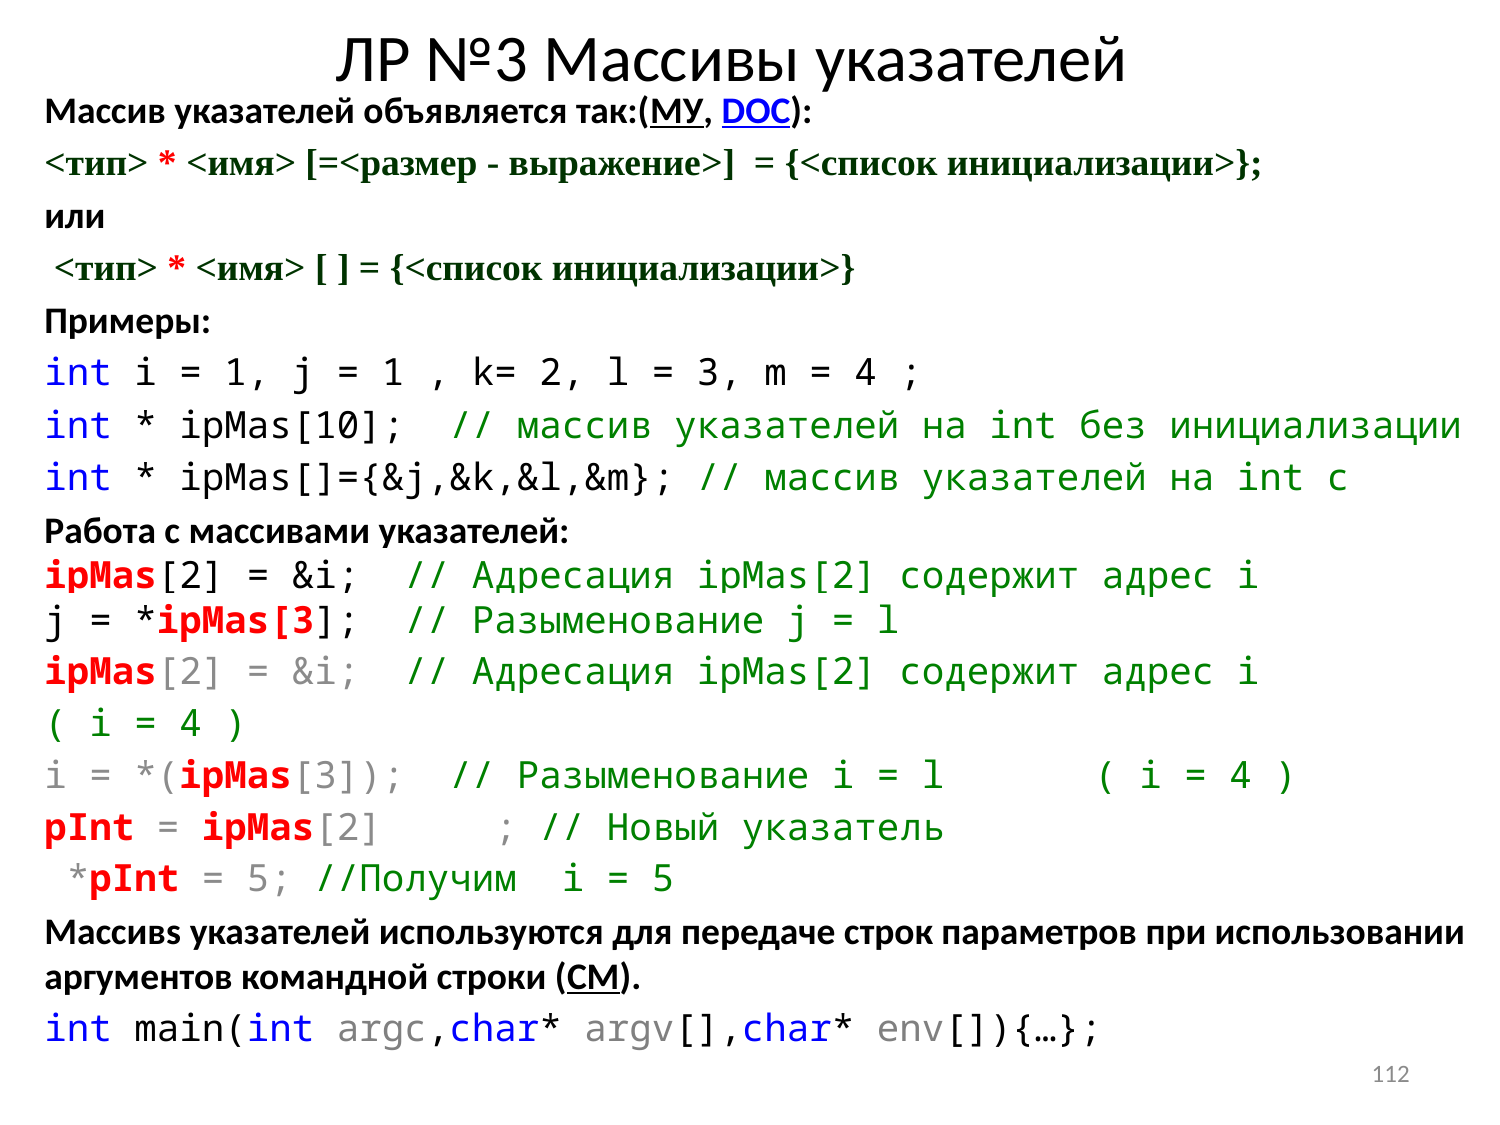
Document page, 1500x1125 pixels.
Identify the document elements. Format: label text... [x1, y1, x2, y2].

slide_number 112 [1074, 1042, 1425, 1103]
text_box Массив указателей объявляется так:(МУ, DOC): <тип> * <имя> [=<размер - выражение>] = {<список инициализации>}; или <тип> * <имя> [ ] = {<список инициализации>} Примеры: int i = 1, j = 1 , k= 2, l = 3, m = 4 ; int * ipMas[10]; // массив указателей на int без инициализации int * ipMas[]={&j,&k,&l,&m}; // массив указателей на int с Работа с массивами указателей: ipMas[2] = &i; // Адресация ipMas[2] содержит адрес i j = *ipMas[3]; // Разыменование j = l ipMas[2] = &i; // Адресация ipMas[2] содержит адрес i ( i = 4 ) i = *(ipMas[3]); // Разыменование i = l ( i = 4 ) pInt = ipMas[2] ; // Новый указатель *pInt = 5; //Получим i = 5 Массивs указателей используются для передаче строк параметров при использовании аргументов командной строки (СМ). int main(int argc,char* argv[],char* env[]){…}; [29, 78, 1495, 1047]
title ЛР №3 Массивы указателей [159, 7, 1306, 78]
